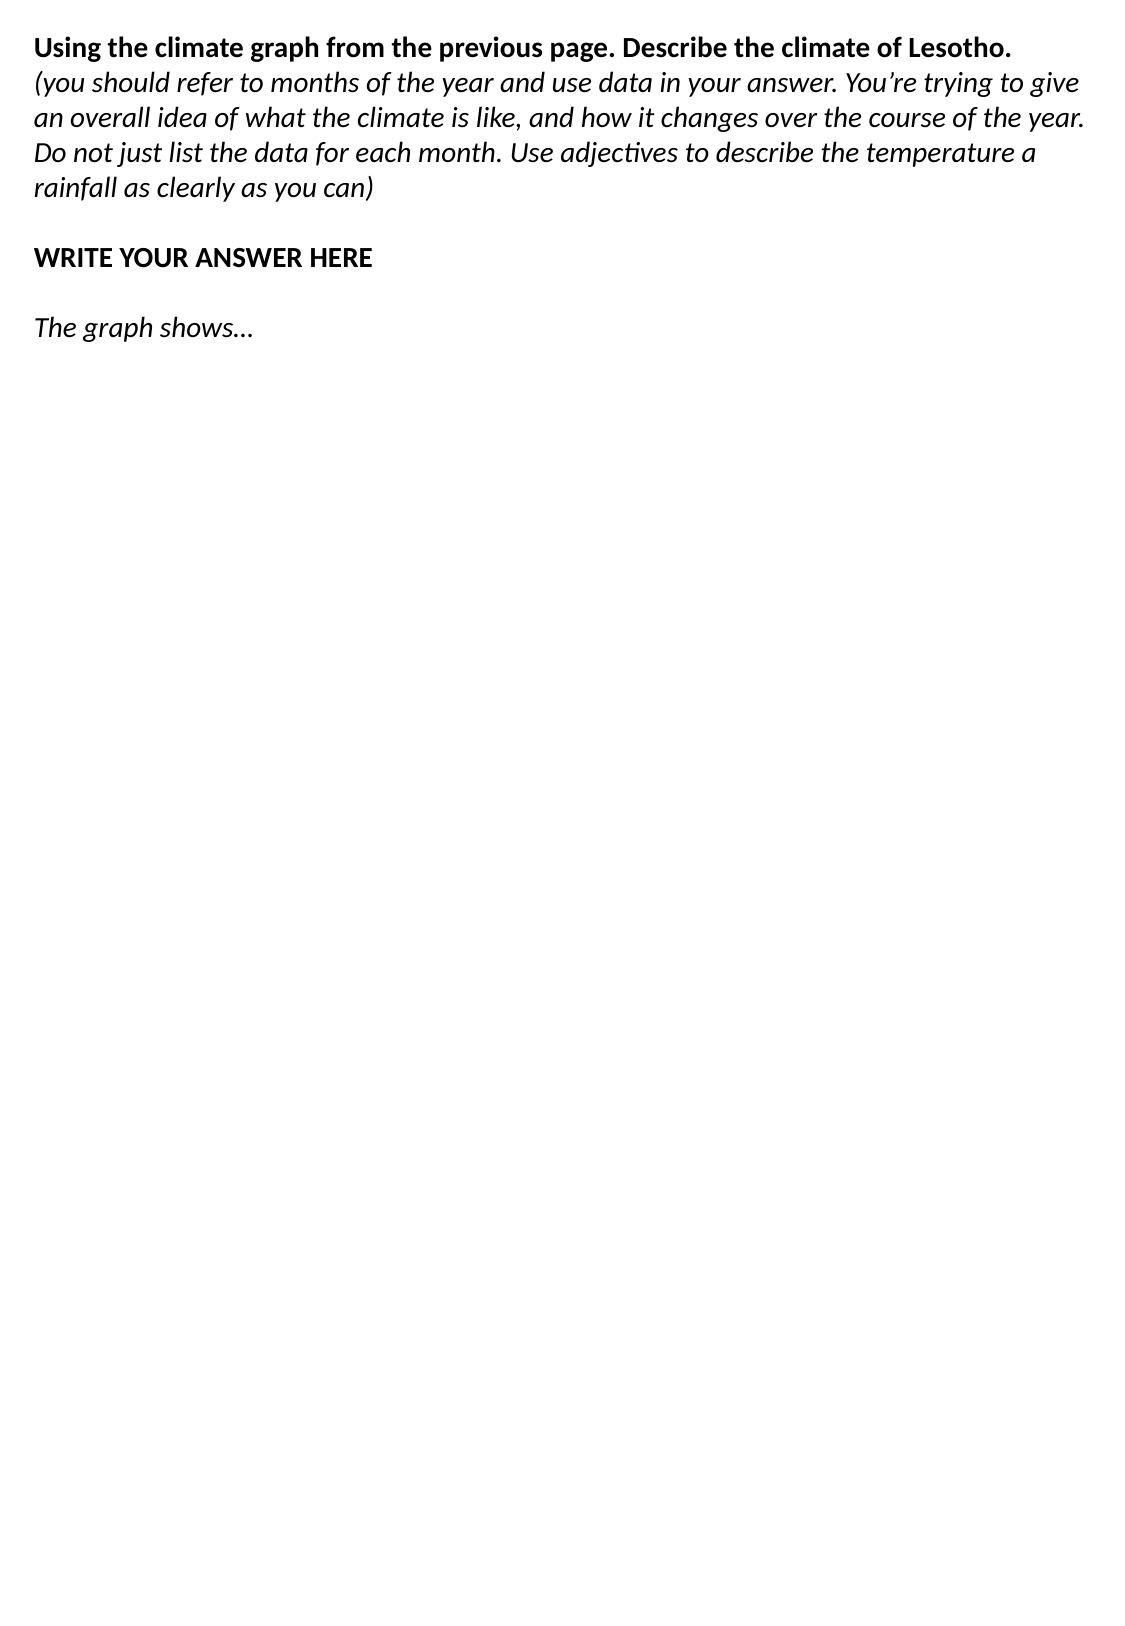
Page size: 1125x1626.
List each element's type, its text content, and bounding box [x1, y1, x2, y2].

text_box Using the climate graph from the previous page. Describe the climate of Lesotho. (you should refer to months of the year and use data in your answer. You’re trying to give an overall idea of what the climate is like, and how it changes over the course of the year. Do not just list the data for each month. Use adjectives to describe the temperature a rainfall as clearly as you can) WRITE YOUR ANSWER HERE The graph shows… [19, 21, 1106, 386]
